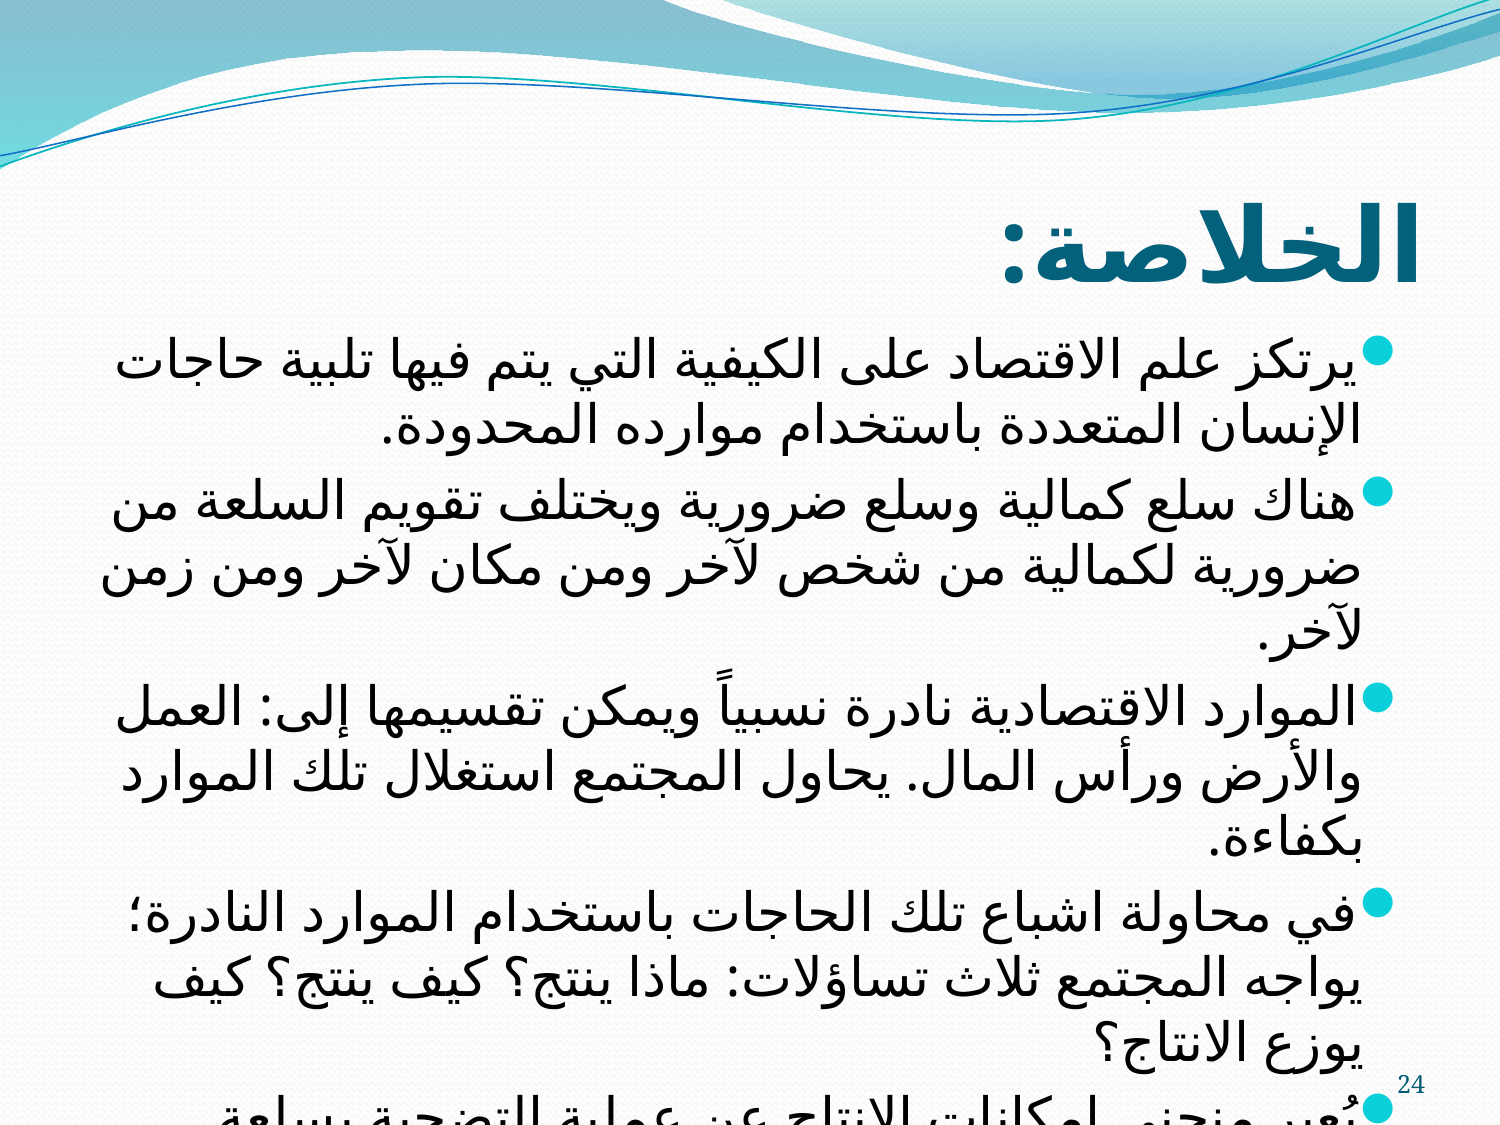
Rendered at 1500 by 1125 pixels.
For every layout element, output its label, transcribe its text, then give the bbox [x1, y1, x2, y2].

title الخلاصة: [75, 115, 1425, 303]
slide_number 24 [1299, 1042, 1425, 1103]
list يرتكز علم الاقتصاد على الكيفية التي يتم فيها تلبية حاجات الإنسان المتعددة باستخدام موارده المحدودة. هناك سلع كمالية وسلع ضرورية ويختلف تقويم السلعة من ضرورية لكمالية من شخص لآخر ومن مكان لآخر ومن زمن لآخر. الموارد الاقتصادية نادرة نسبياً ويمكن تقسيمها إلى: العمل والأرض ورأس المال. يحاول المجتمع استغلال تلك الموارد بكفاءة. في محاولة اشباع تلك الحاجات باستخدام الموارد النادرة؛ يواجه المجتمع ثلاث تساؤلات: ماذا ينتج؟ كيف ينتج؟ كيف يوزع الانتاج؟ يُعبر منحنى إمكانات الإنتاج عن عملية التضحية بسلعة مقابل سلعة أخرى وهو يظهر ما يمكن إنتاجه لا ما يرغب المجتمع بإنتاجه. [75, 317, 1425, 1038]
